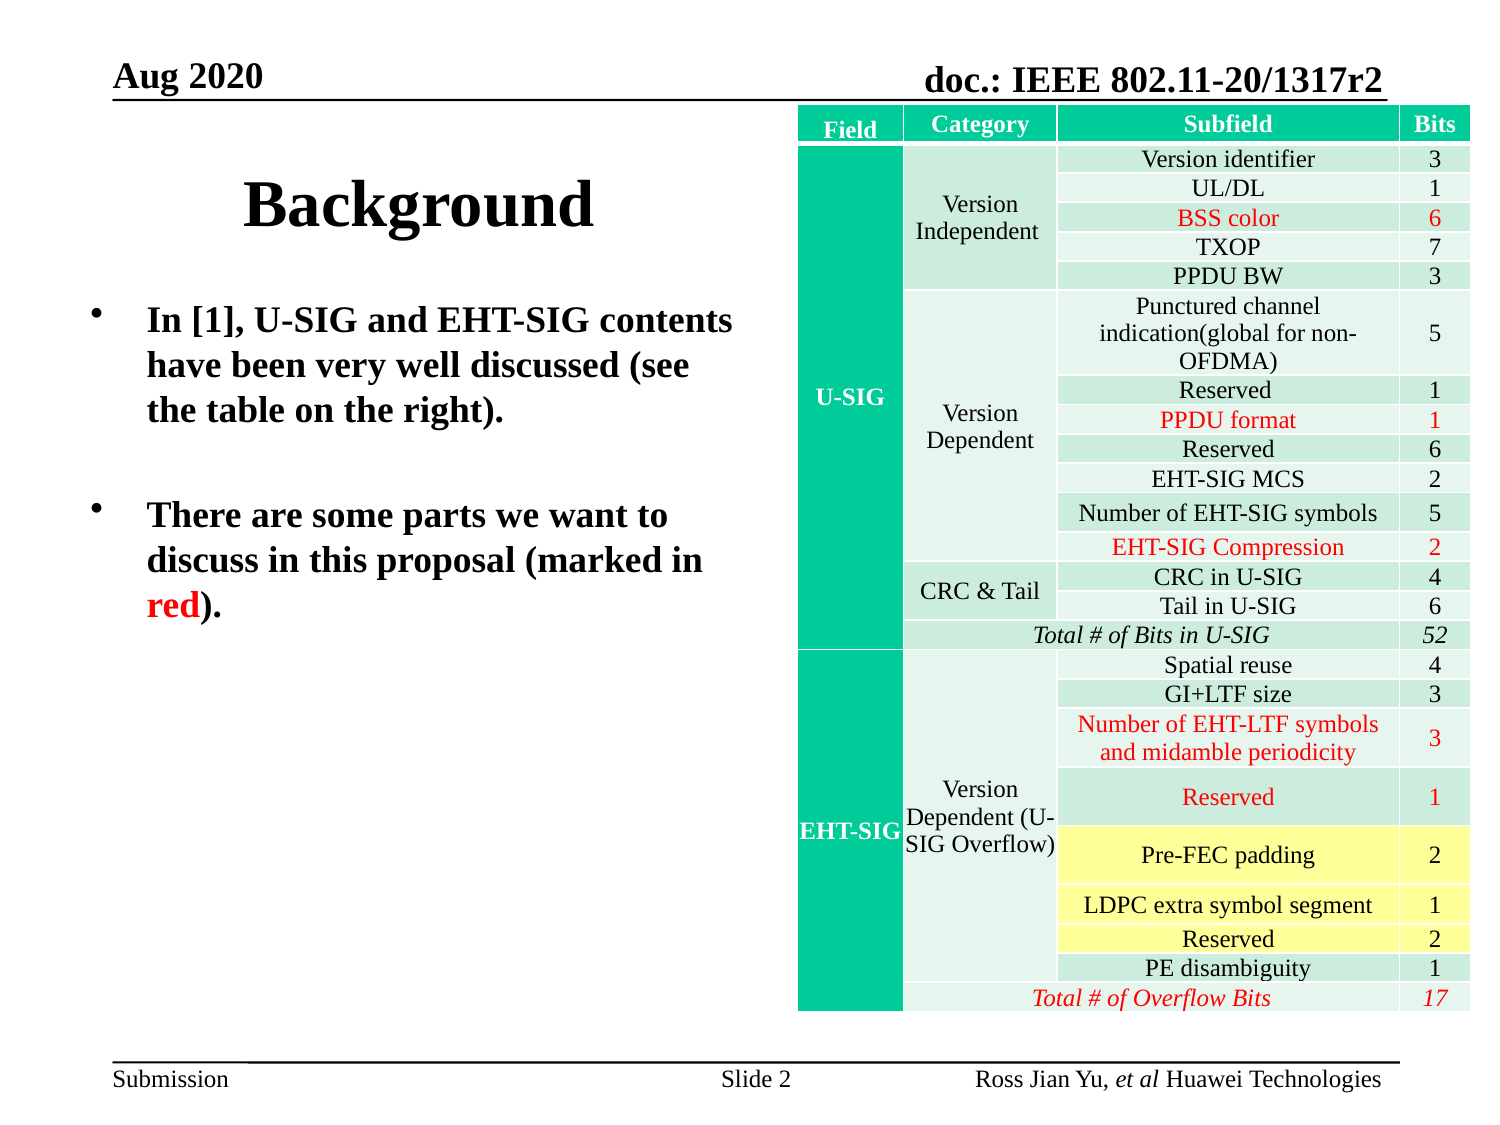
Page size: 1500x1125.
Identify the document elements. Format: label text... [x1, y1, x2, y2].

table_cell EHT-SIG Compression [1058, 533, 1399, 560]
table_cell Version identifier [1058, 146, 1399, 172]
table_cell 5 [1400, 291, 1470, 374]
table_cell PPDU BW [1058, 262, 1399, 289]
title Background [112, 112, 726, 288]
table_cell 3 [1400, 262, 1470, 289]
table_cell LDPC extra symbol segment [1058, 885, 1399, 923]
table_header Field [798, 105, 903, 141]
table_cell EHT-SIG MCS [1058, 464, 1399, 492]
table_cell TXOP [1058, 233, 1399, 260]
table_cell Reserved [1058, 376, 1399, 404]
table_cell Tail in U-SIG [1058, 592, 1399, 619]
table_cell Version Dependent [904, 291, 1056, 560]
table_cell 1 [1400, 885, 1470, 923]
table_cell 2 [1400, 464, 1470, 492]
table_cell Version Dependent (U-SIG Overflow) [904, 650, 1056, 981]
table_cell CRC in U-SIG [1058, 562, 1399, 590]
table_cell PE disambiguity [1058, 954, 1399, 981]
table_cell U-SIG [798, 146, 903, 649]
table_cell 4 [1400, 650, 1470, 678]
table_header Category [904, 105, 1056, 141]
table_cell CRC & Tail [904, 562, 1056, 619]
table_cell Total # of Overflow Bits [904, 983, 1399, 1011]
table_cell 3 [1400, 146, 1470, 172]
table_cell Punctured channel indication(global for non-OFDMA) [1058, 291, 1399, 374]
table_cell BSS color [1058, 203, 1399, 231]
table_cell 2 [1400, 533, 1470, 560]
table_header Bits [1400, 105, 1470, 141]
list In [1], U-SIG and EHT-SIG contents have been very well discussed (see the table on the right). There are some parts we want to discuss in this proposal (marked in red). [74, 287, 763, 963]
table_cell 6 [1400, 203, 1470, 231]
table_cell 1 [1400, 954, 1470, 981]
table_cell Total # of Bits in U-SIG [904, 621, 1399, 649]
table_cell 3 [1400, 709, 1470, 766]
table_cell 2 [1400, 925, 1470, 952]
table_header Subfield [1058, 105, 1399, 141]
table_cell Reserved [1058, 768, 1399, 825]
table_cell 1 [1400, 174, 1470, 201]
table_cell 6 [1400, 592, 1470, 619]
slide_number Slide 2 [712, 1061, 800, 1093]
table_cell 4 [1400, 562, 1470, 590]
table_cell PPDU format [1058, 405, 1399, 433]
table_cell Reserved [1058, 925, 1399, 952]
table_cell 5 [1400, 493, 1470, 531]
table_cell 7 [1400, 233, 1470, 260]
table_cell Spatial reuse [1058, 650, 1399, 678]
table_cell Number of EHT-SIG symbols [1058, 493, 1399, 531]
table_cell 1 [1400, 768, 1470, 825]
table_cell 1 [1400, 405, 1470, 433]
table_cell Number of EHT-LTF symbols and midamble periodicity [1058, 709, 1399, 766]
table_cell 6 [1400, 435, 1470, 462]
table_cell UL/DL [1058, 174, 1399, 201]
table_cell EHT-SIG [798, 650, 903, 1011]
table_cell 52 [1400, 621, 1470, 649]
table_cell Reserved [1058, 435, 1399, 462]
table_cell Version Independent [904, 146, 1056, 289]
table_cell GI+LTF size [1058, 680, 1399, 707]
table_cell 17 [1400, 983, 1470, 1011]
table_cell Pre-FEC padding [1058, 826, 1399, 883]
table_cell 3 [1400, 680, 1470, 707]
table_cell 1 [1400, 376, 1470, 404]
table_cell 2 [1400, 826, 1470, 883]
